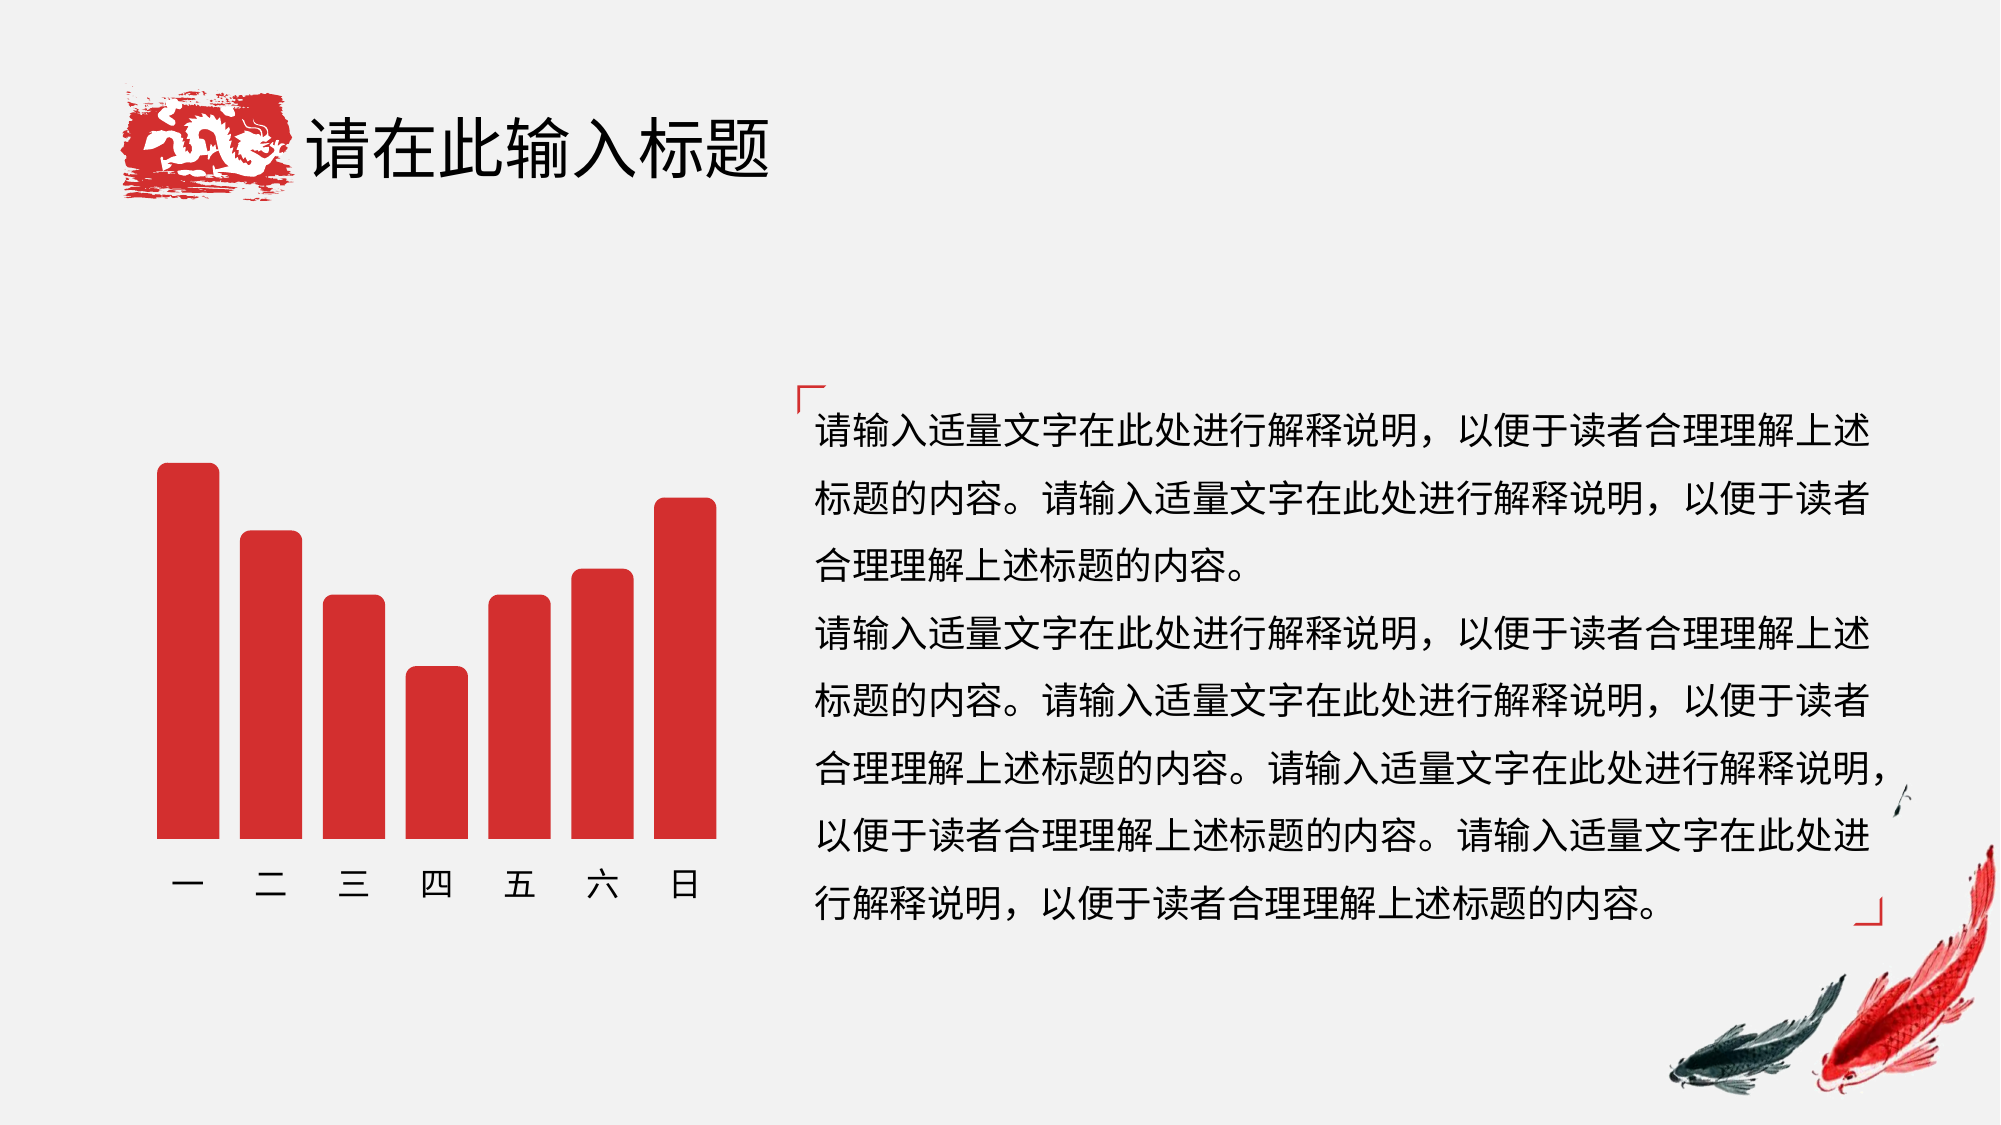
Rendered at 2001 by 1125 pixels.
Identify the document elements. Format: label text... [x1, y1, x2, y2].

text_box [120, 83, 295, 202]
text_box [157, 462, 717, 911]
picture [1642, 754, 2000, 1125]
text_box 请在此输入标题 [295, 99, 838, 195]
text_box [797, 377, 1886, 938]
